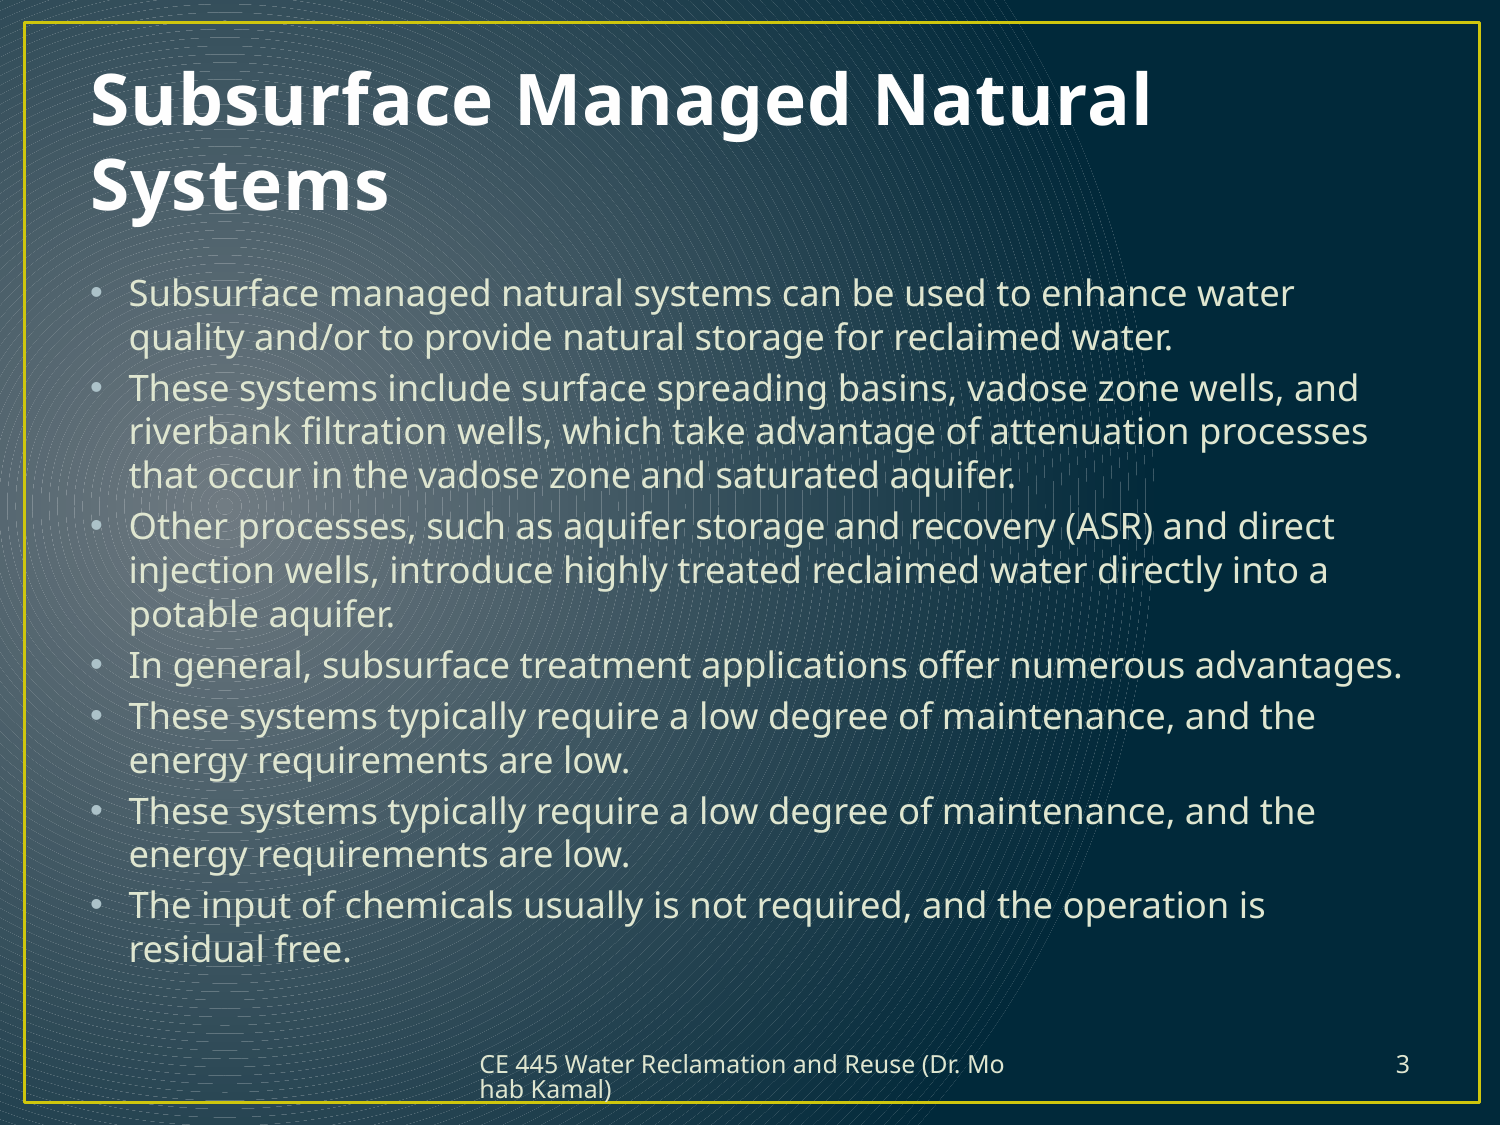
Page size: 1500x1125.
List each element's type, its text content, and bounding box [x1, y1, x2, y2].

title Subsurface Managed Natural Systems [75, 45, 1425, 233]
footer CE 445 Water Reclamation and Reuse (Dr. Mohab Kamal) [464, 1035, 1036, 1096]
list Subsurface managed natural systems can be used to enhance water quality and/or to provide natural storage for reclaimed water. These systems include surface spreading basins, vadose zone wells, and riverbank filtration wells, which take advantage of attenuation processes that occur in the vadose zone and saturated aquifer. Other processes, such as aquifer storage and recovery (ASR) and direct injection wells, introduce highly treated reclaimed water directly into a potable aquifer. In general, subsurface treatment applications offer numerous advantages. These systems typically require a low degree of maintenance, and the energy requirements are low. These systems typically require a low degree of maintenance, and the energy requirements are low. The input of chemicals usually is not required, and the operation is residual free. [75, 262, 1425, 1005]
slide_number 3 [1074, 1035, 1425, 1096]
